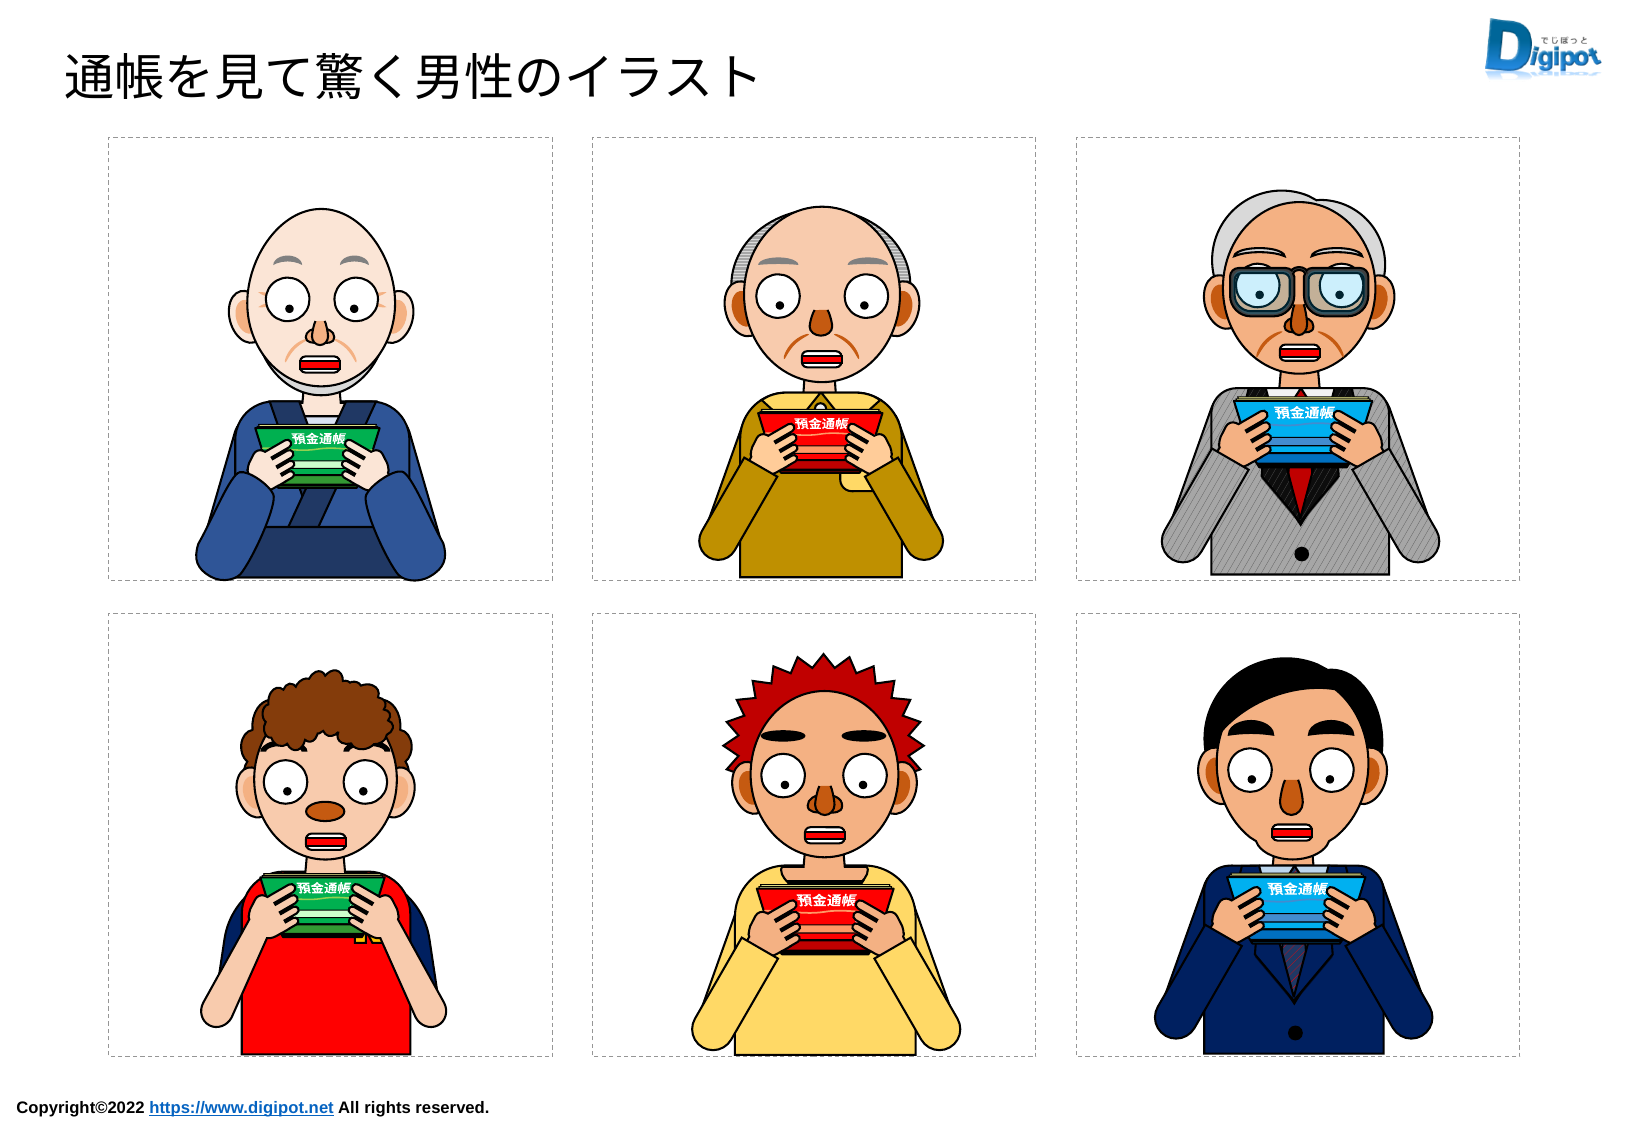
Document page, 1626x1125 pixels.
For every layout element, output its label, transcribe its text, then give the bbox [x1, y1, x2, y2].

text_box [177, 670, 470, 1055]
text_box 通帳を見て驚く男性のイラスト [49, 38, 779, 113]
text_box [1137, 658, 1450, 1054]
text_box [180, 208, 456, 583]
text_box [675, 654, 978, 1055]
picture [1485, 18, 1602, 82]
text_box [684, 206, 959, 578]
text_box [1144, 190, 1457, 575]
